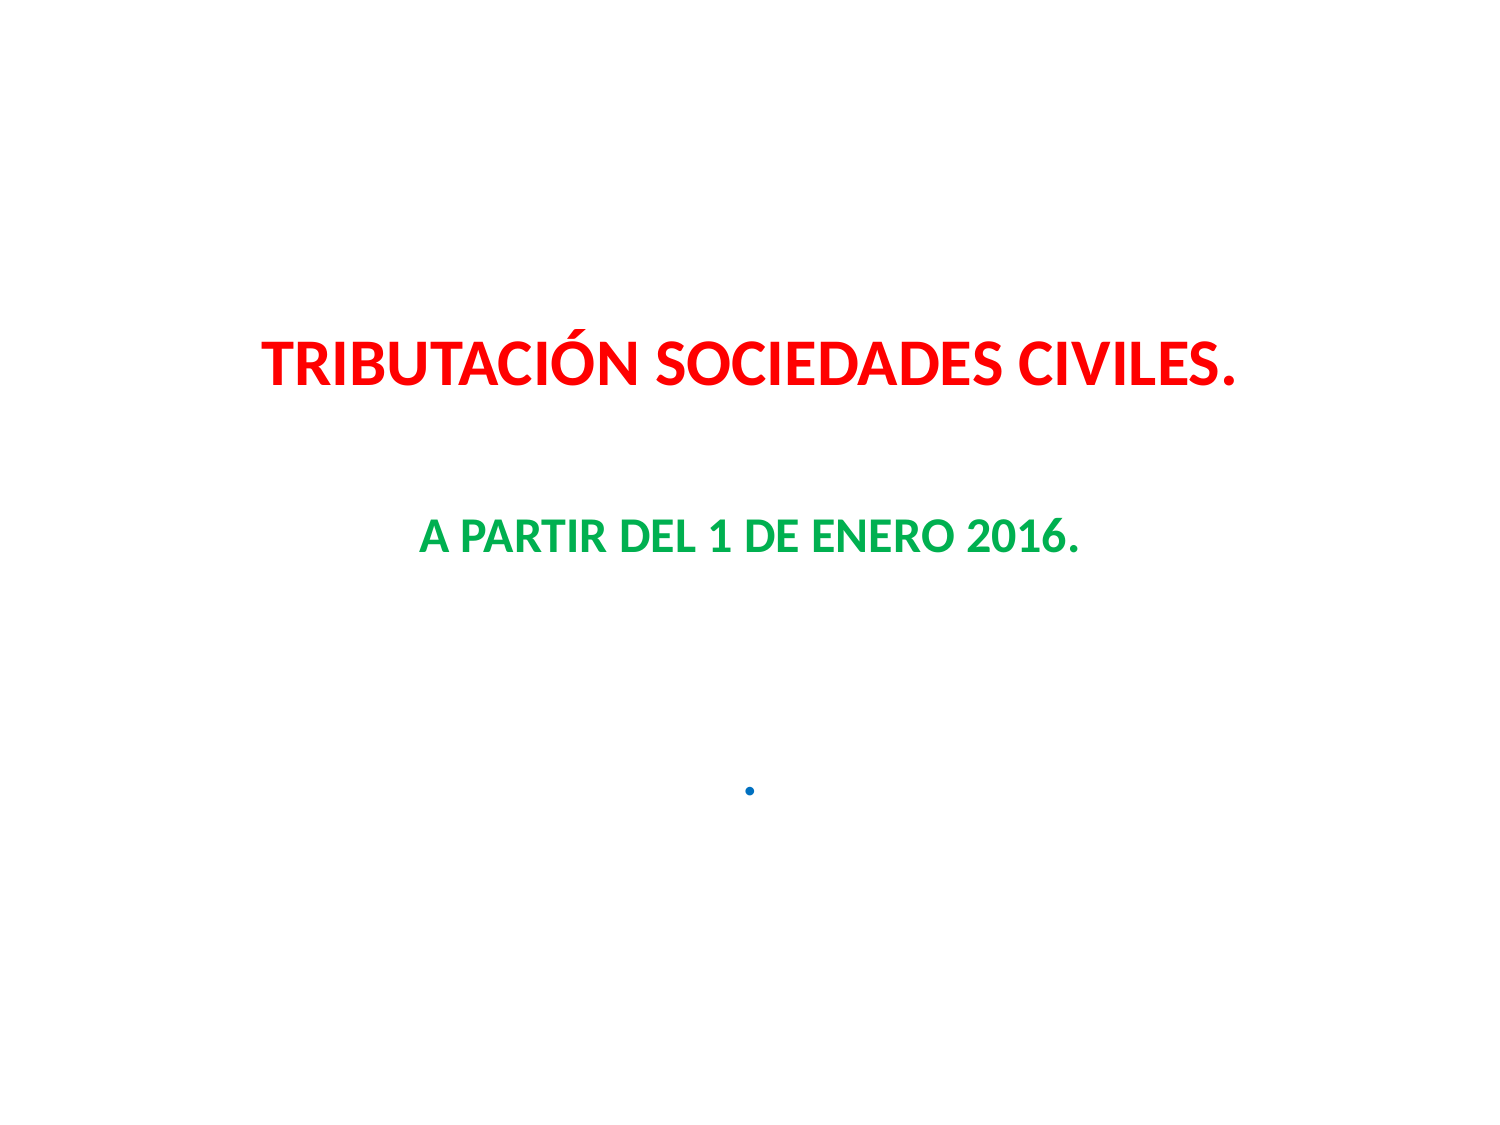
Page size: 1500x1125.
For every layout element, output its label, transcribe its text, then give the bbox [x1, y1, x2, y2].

subtitle TRIBUTACIÓN SOCIEDADES CIVILES. A PARTIR DEL 1 DE ENERO 2016. . [225, 30, 1275, 925]
